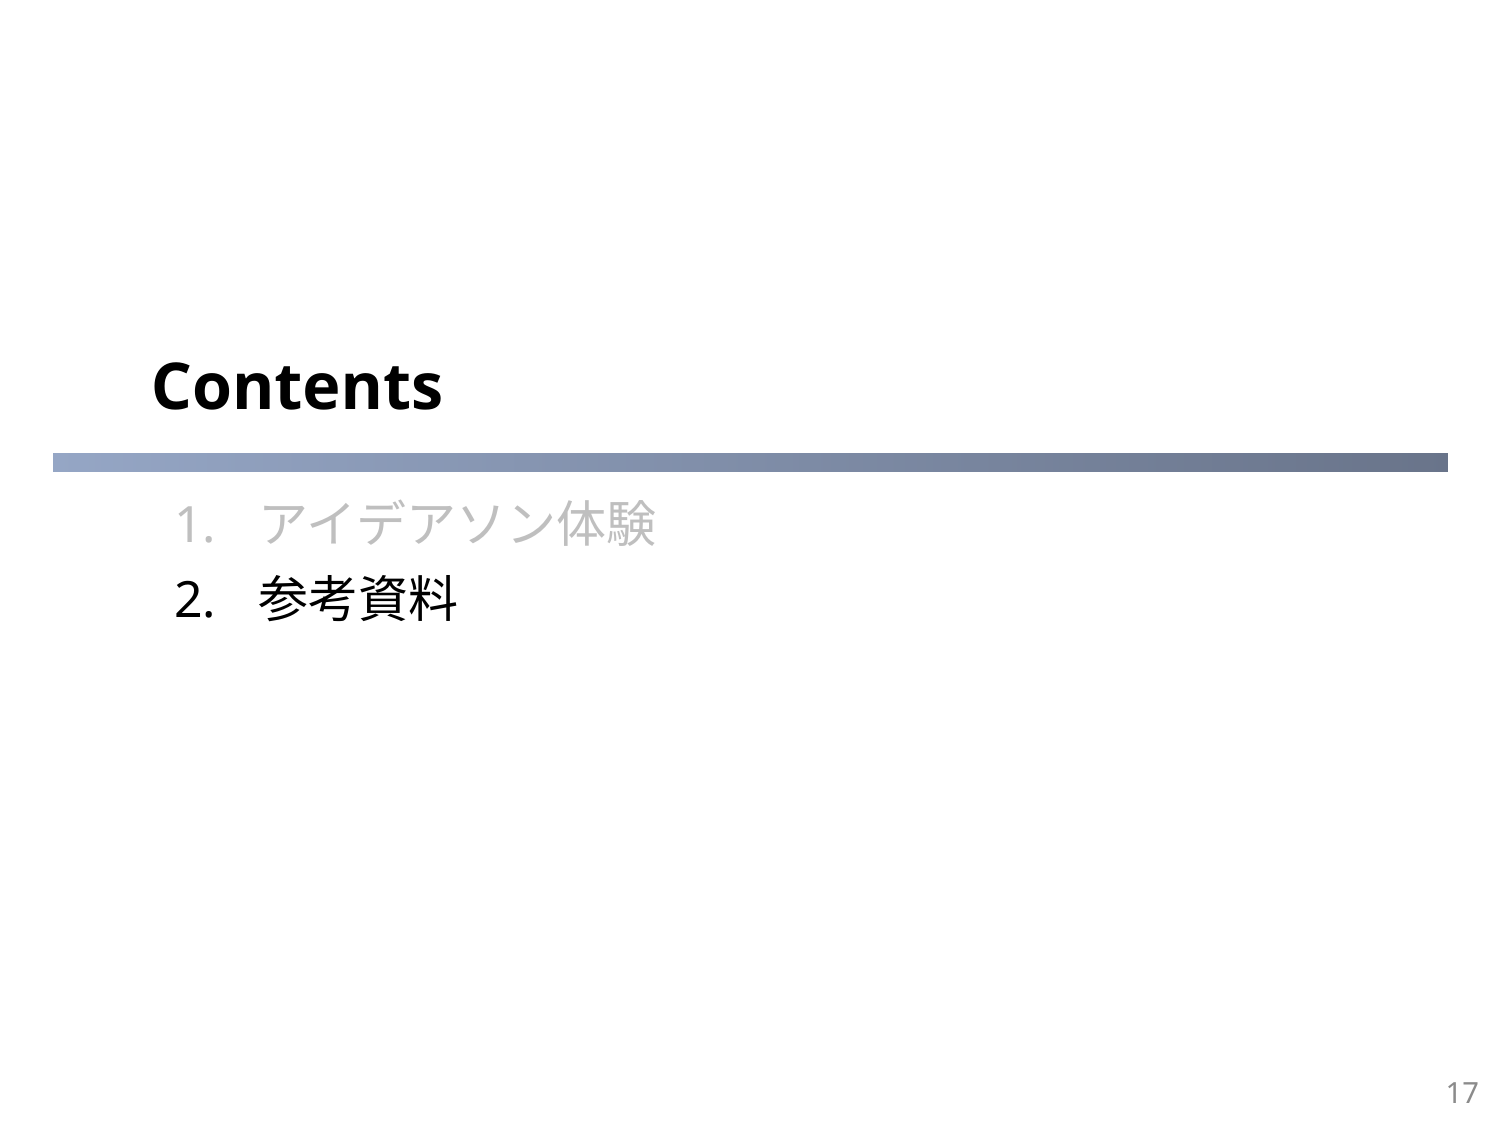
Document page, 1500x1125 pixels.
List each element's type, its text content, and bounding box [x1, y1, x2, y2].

list アイデアソン体験 参考資料 [159, 491, 1294, 1035]
slide_number 17 [1411, 1070, 1495, 1118]
